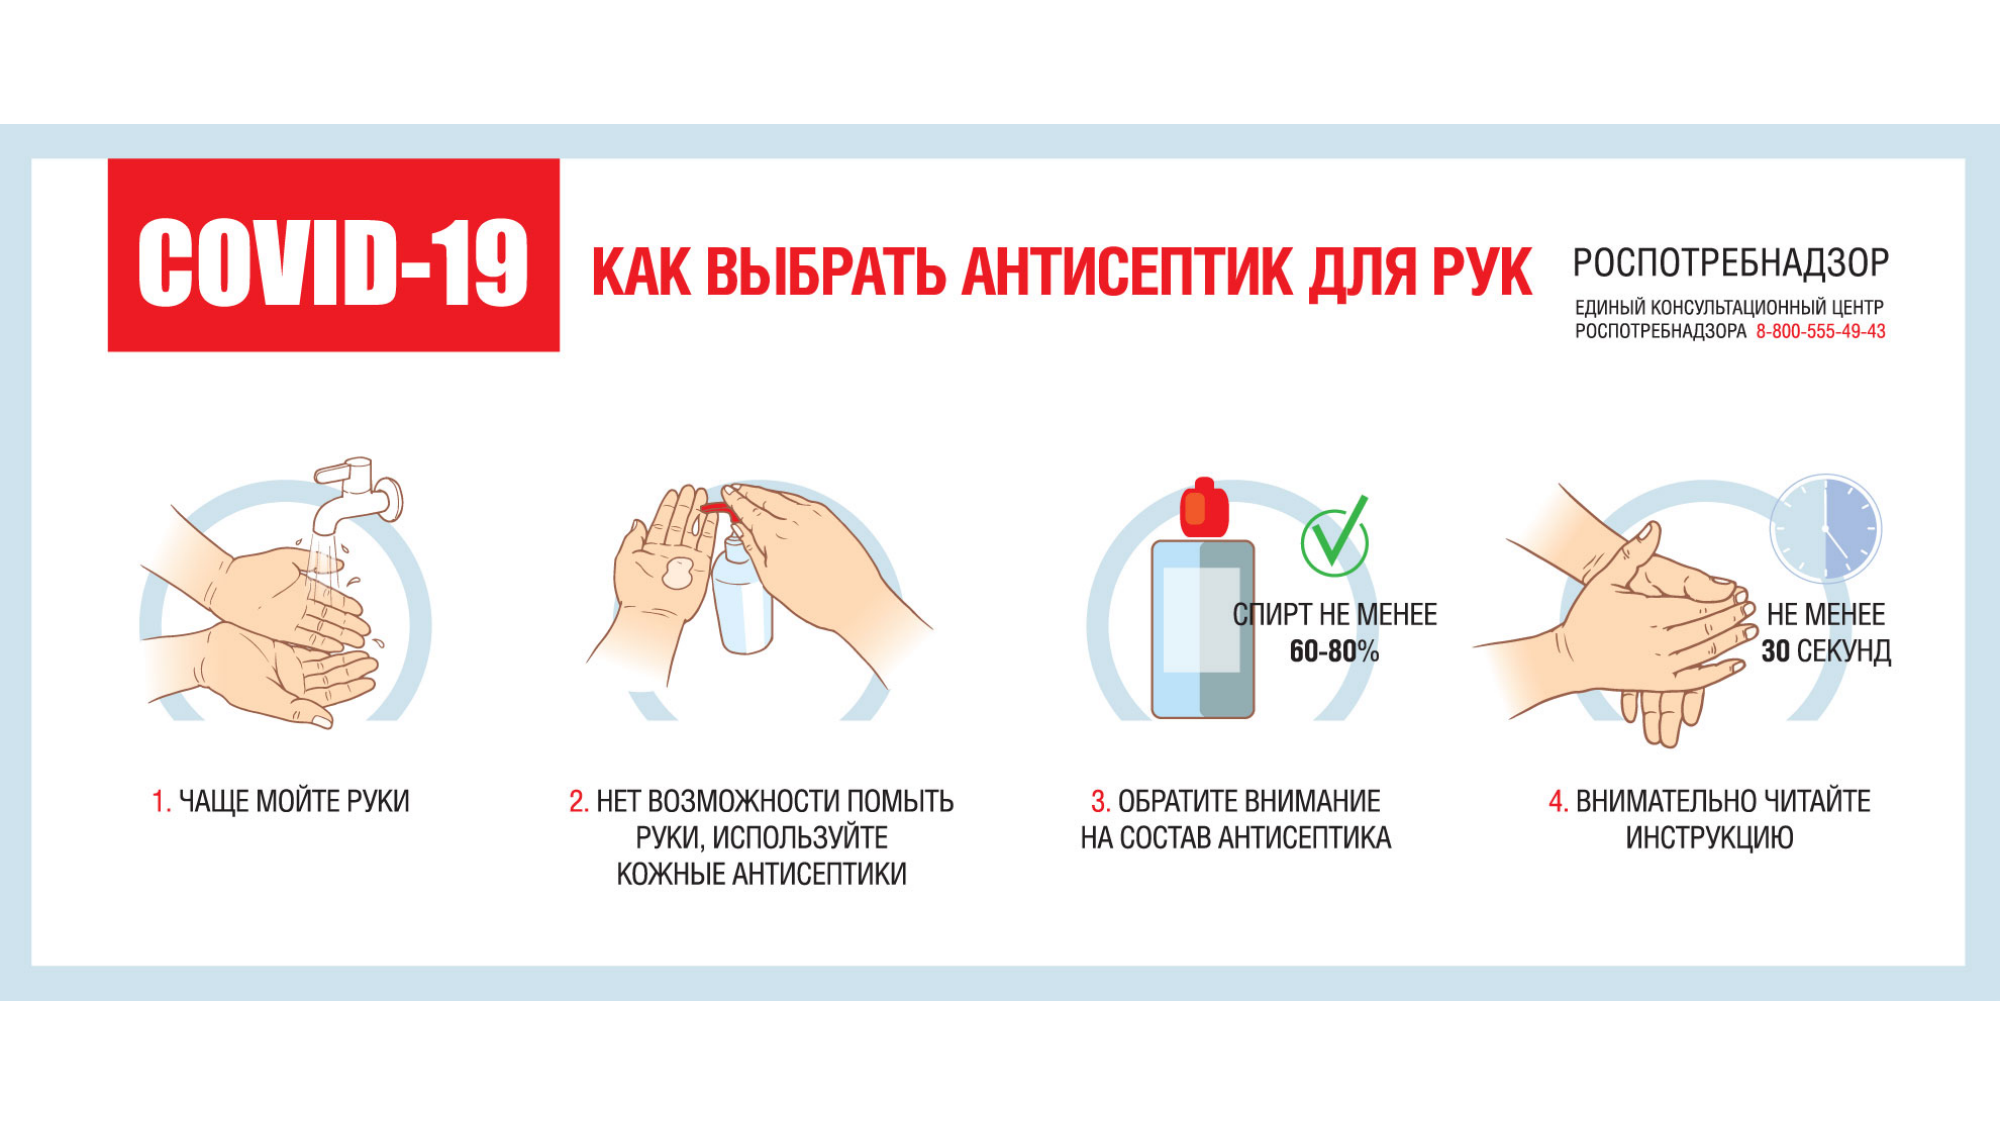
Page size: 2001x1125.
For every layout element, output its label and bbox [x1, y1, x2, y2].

picture [0, 124, 2000, 1001]
